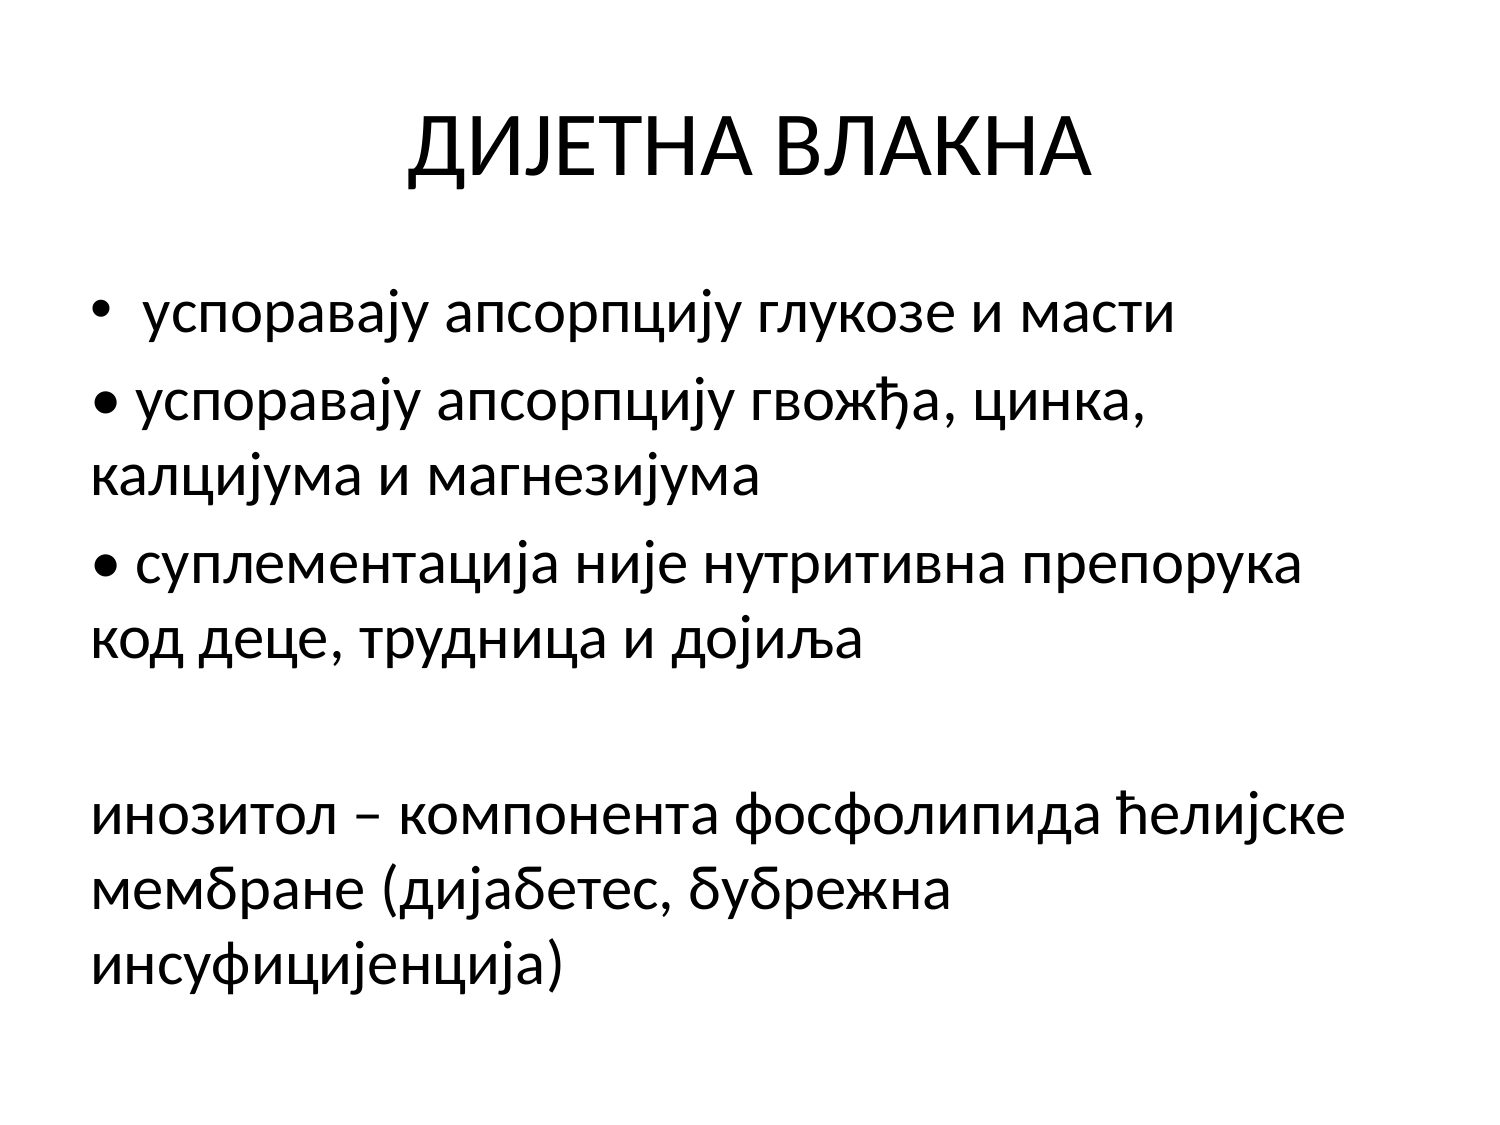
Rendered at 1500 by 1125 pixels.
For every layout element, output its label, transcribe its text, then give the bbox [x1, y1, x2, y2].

title ДИЈЕТНА ВЛАКНА [75, 45, 1425, 233]
list успоравају апсорпцију глукозе и масти • успоравају апсорпцију гвожђа, цинка, калцијума и магнезијума • суплементација није нутритивна препорука код деце, трудница и дојиља инозитол – компонента фосфолипида ћелијске мембране (дијабетес, бубрежна инсуфицијенција) [75, 262, 1425, 1005]
